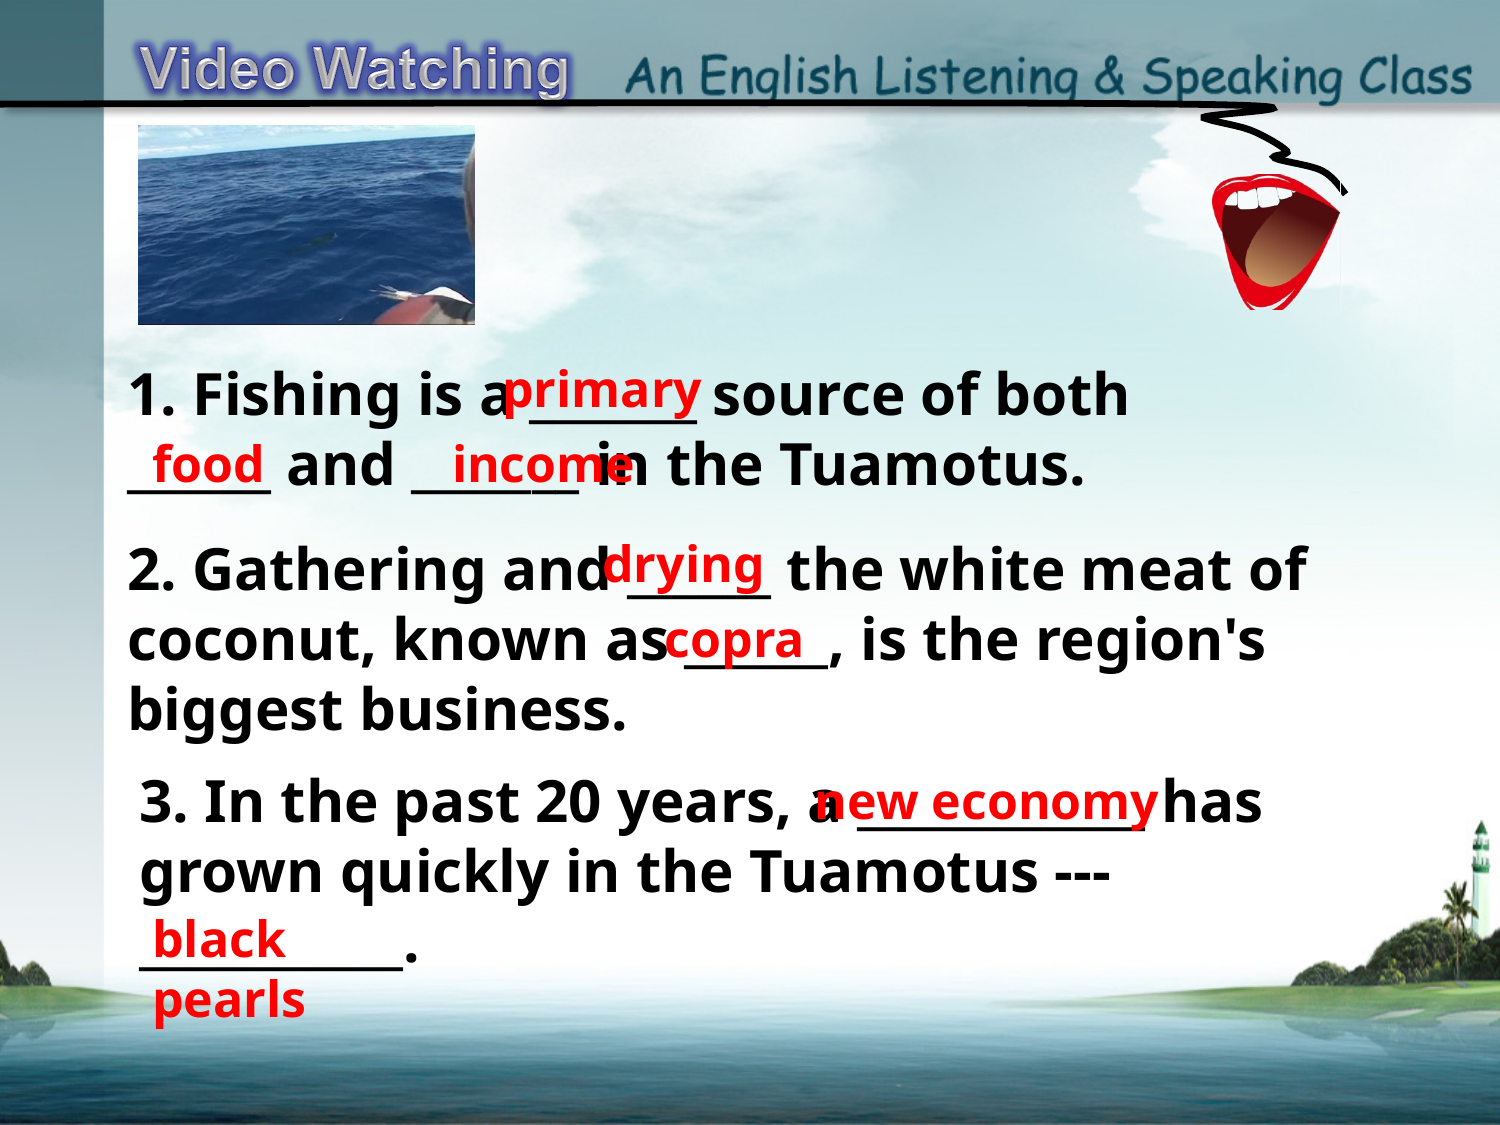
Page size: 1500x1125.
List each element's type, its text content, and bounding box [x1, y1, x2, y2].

text_box income [437, 424, 675, 525]
text_box food [137, 424, 300, 525]
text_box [137, 124, 476, 326]
text_box new economy [799, 762, 1175, 838]
text_box [480, 135, 1326, 185]
text_box 3. In the past 20 years, a ____________ has grown quickly in the Tuamotus --- ___________. [125, 756, 1363, 1122]
text_box 1. Fishing is a _______ source of both ______ and _______ in the Tuamotus. [112, 349, 487, 525]
text_box primary [487, 349, 725, 524]
text_box 1. Fishing is a _______ source of both ______ and _______ in the Tuamotus. [725, 349, 1300, 525]
text_box drying [587, 524, 788, 740]
text_box 2. Gathering and ______ the white meat of coconut, known as ______, is the region's biggest business. [112, 525, 650, 890]
text_box [0, 103, 78, 110]
text_box copra [650, 599, 838, 756]
picture [0, 0, 1500, 1125]
text_box 2. Gathering and ______ the white meat of coconut, known as ______, is the region's biggest business. [788, 525, 1425, 890]
text_box black pearls [137, 899, 463, 1035]
